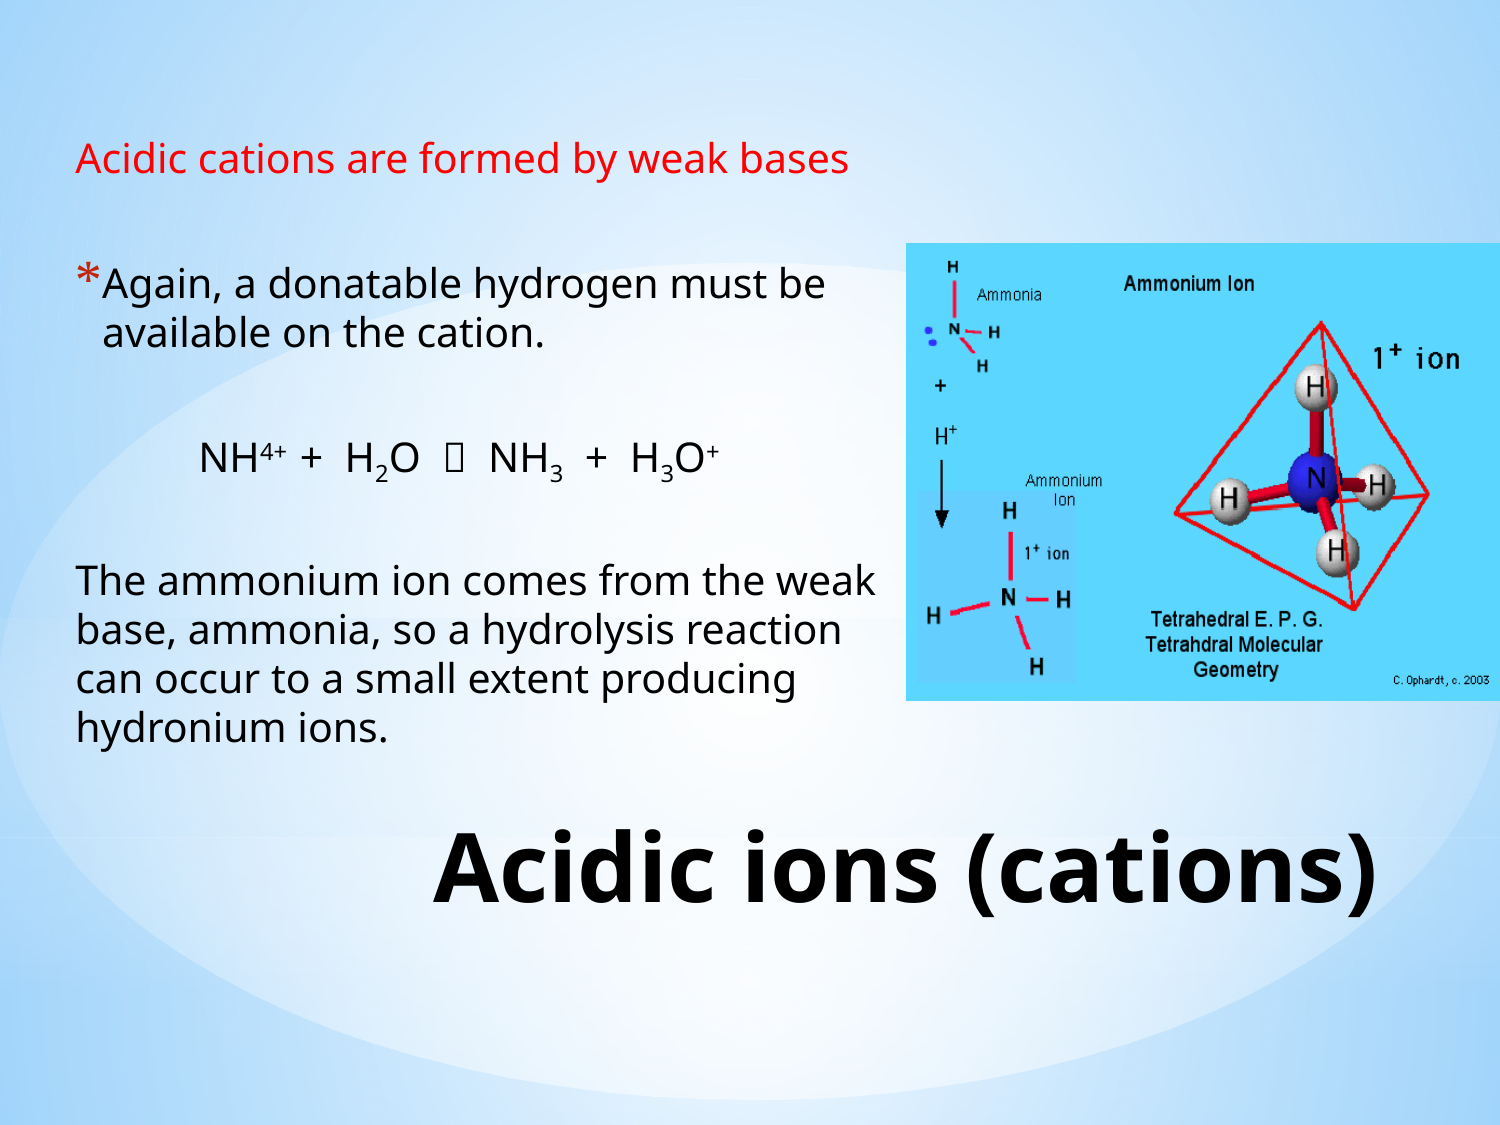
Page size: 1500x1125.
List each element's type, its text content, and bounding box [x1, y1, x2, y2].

title Acidic ions (cations) [324, 798, 1393, 987]
picture [906, 243, 1500, 702]
list Acidic cations are formed by weak bases Again, a donatable hydrogen must be available on the cation. NH4+ + H2O  NH3 + H3O+ The ammonium ion comes from the weak base, ammonia, so a hydrolysis reaction can occur to a small extent producing hydronium ions. [53, 125, 928, 764]
